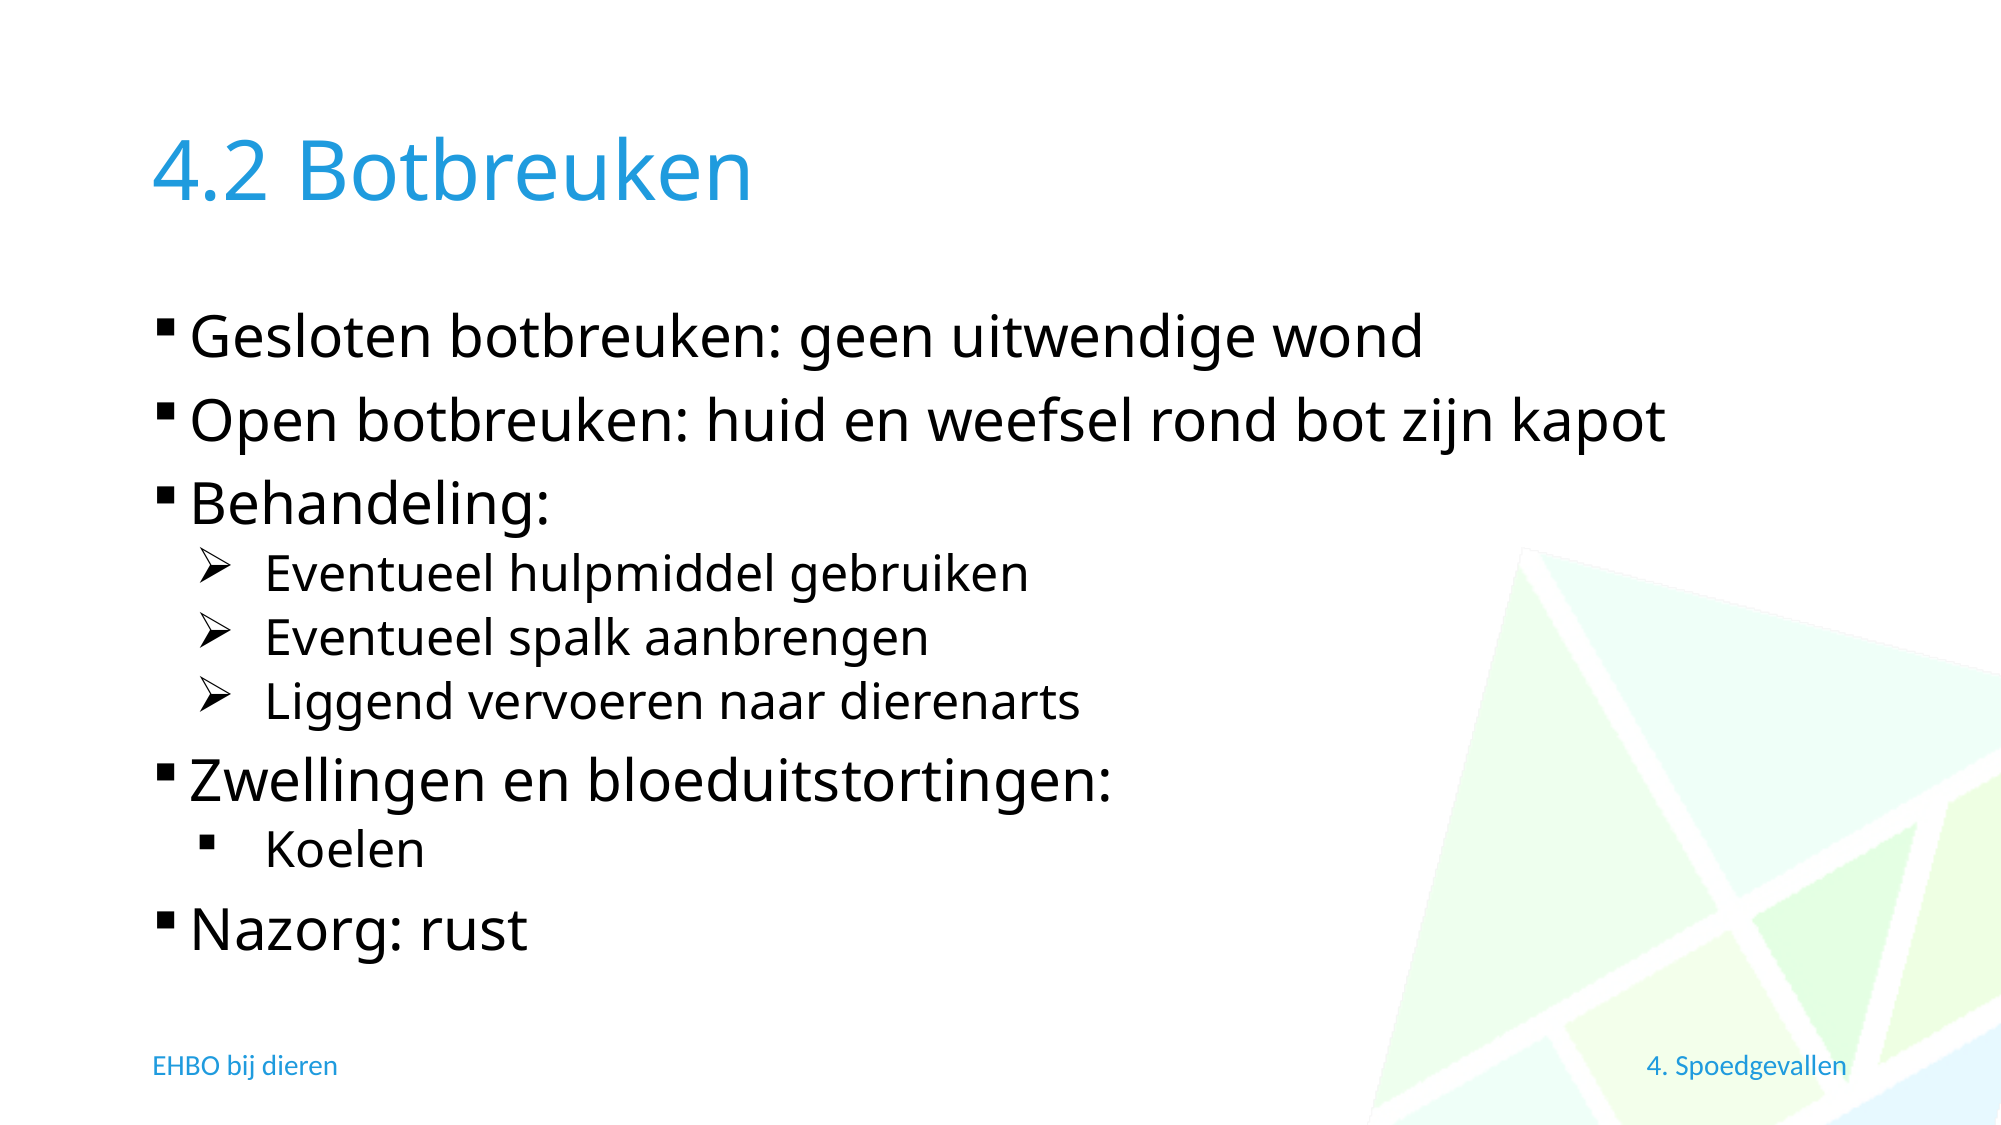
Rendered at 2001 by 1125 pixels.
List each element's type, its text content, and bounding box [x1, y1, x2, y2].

list EHBO bij dieren [137, 1042, 588, 1103]
list 4. Spoedgevallen [1412, 1042, 1863, 1103]
title 4.2 Botbreuken [137, 59, 1863, 278]
list Gesloten botbreuken: geen uitwendige wond Open botbreuken: huid en weefsel rond bot zijn kapot Behandeling: Eventueel hulpmiddel gebruiken Eventueel spalk aanbrengen Liggend vervoeren naar dierenarts Zwellingen en bloeduitstortingen: Koelen Nazorg: rust [137, 299, 1863, 1014]
